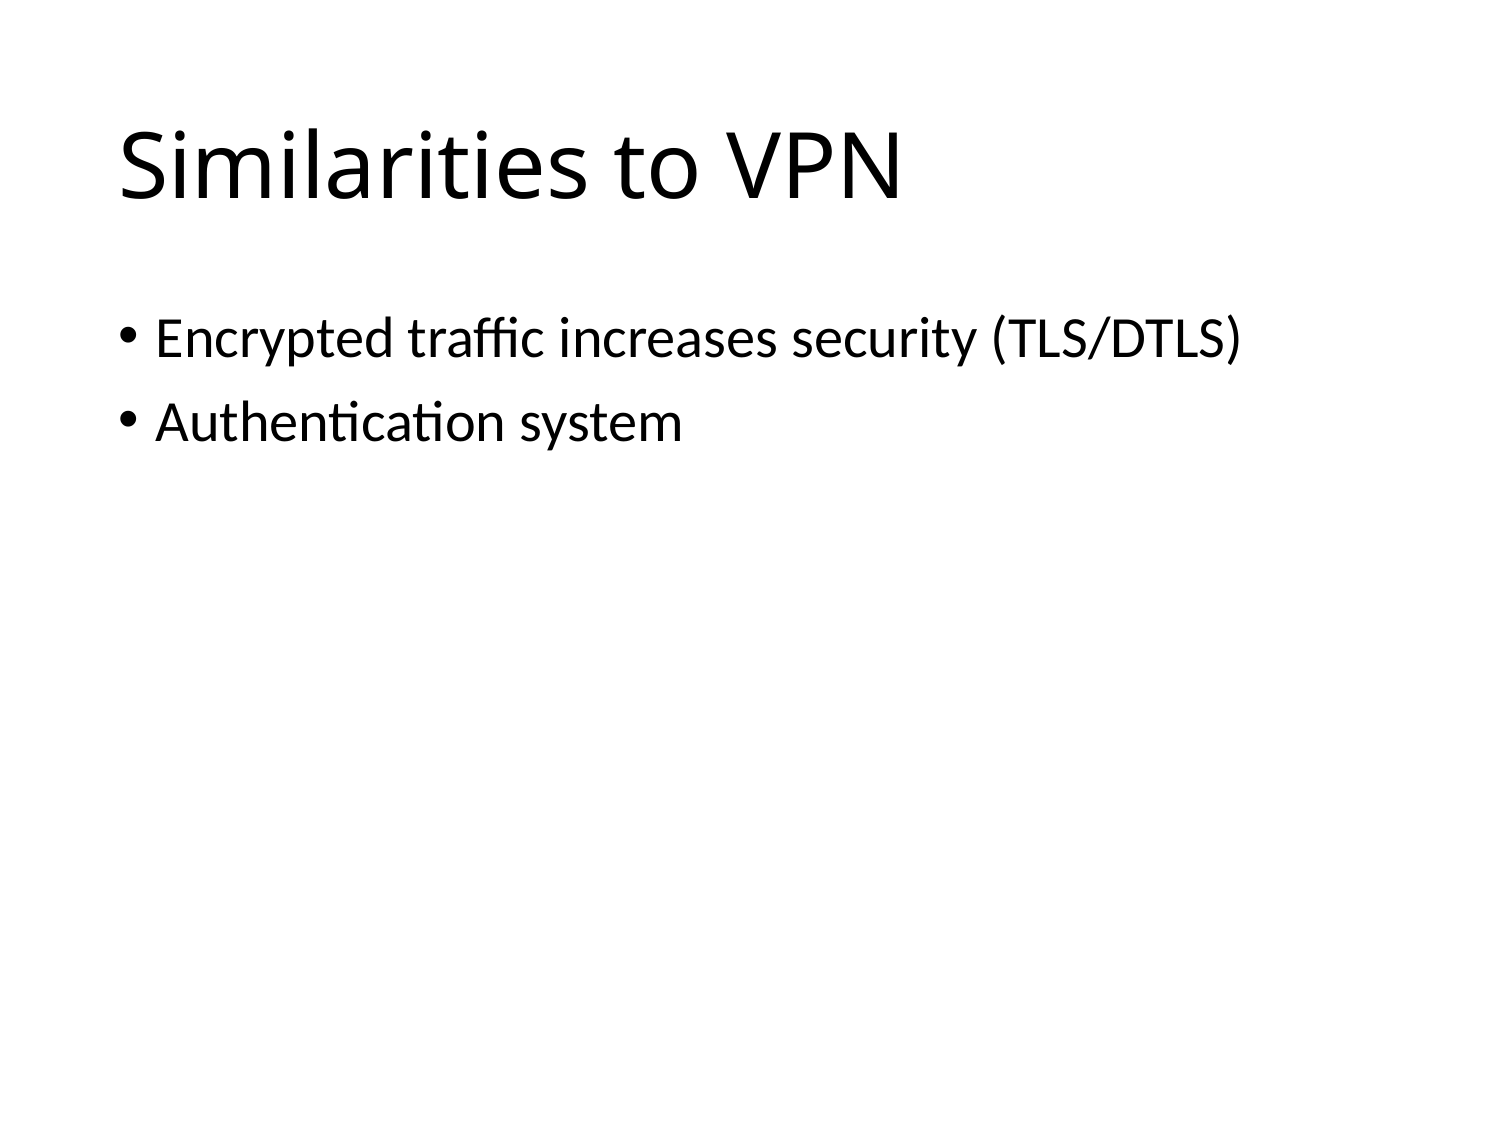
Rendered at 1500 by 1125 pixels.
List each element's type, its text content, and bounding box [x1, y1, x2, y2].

title Similarities to VPN [103, 59, 1397, 278]
list Encrypted traffic increases security (TLS/DTLS) Authentication system [103, 299, 1397, 1014]
